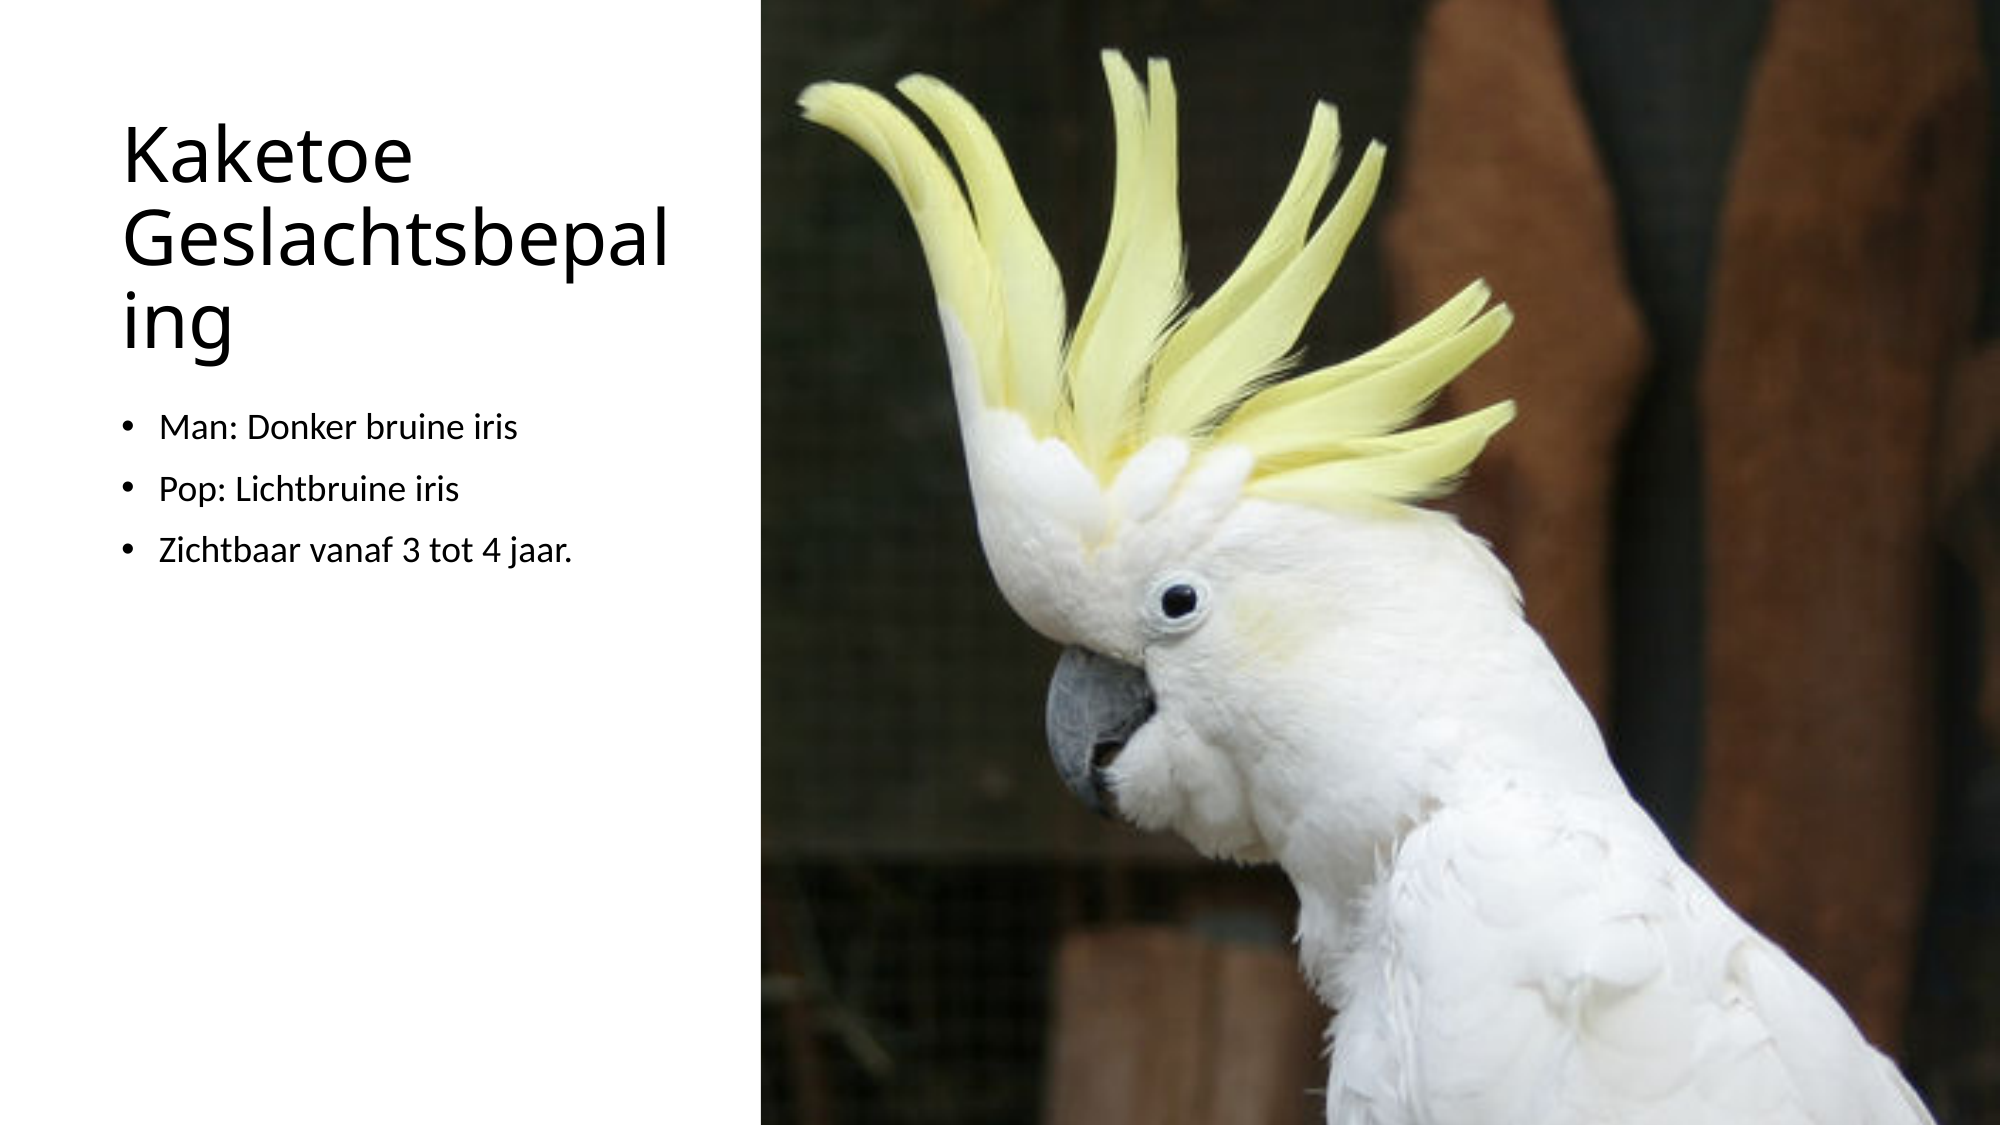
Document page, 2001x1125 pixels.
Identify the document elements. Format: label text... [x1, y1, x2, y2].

picture [760, 0, 2000, 1125]
title Kaketoe Geslachtsbepaling [106, 103, 706, 379]
list Man: Donker bruine iris Pop: Lichtbruine iris Zichtbaar vanaf 3 tot 4 jaar. [106, 399, 706, 1021]
